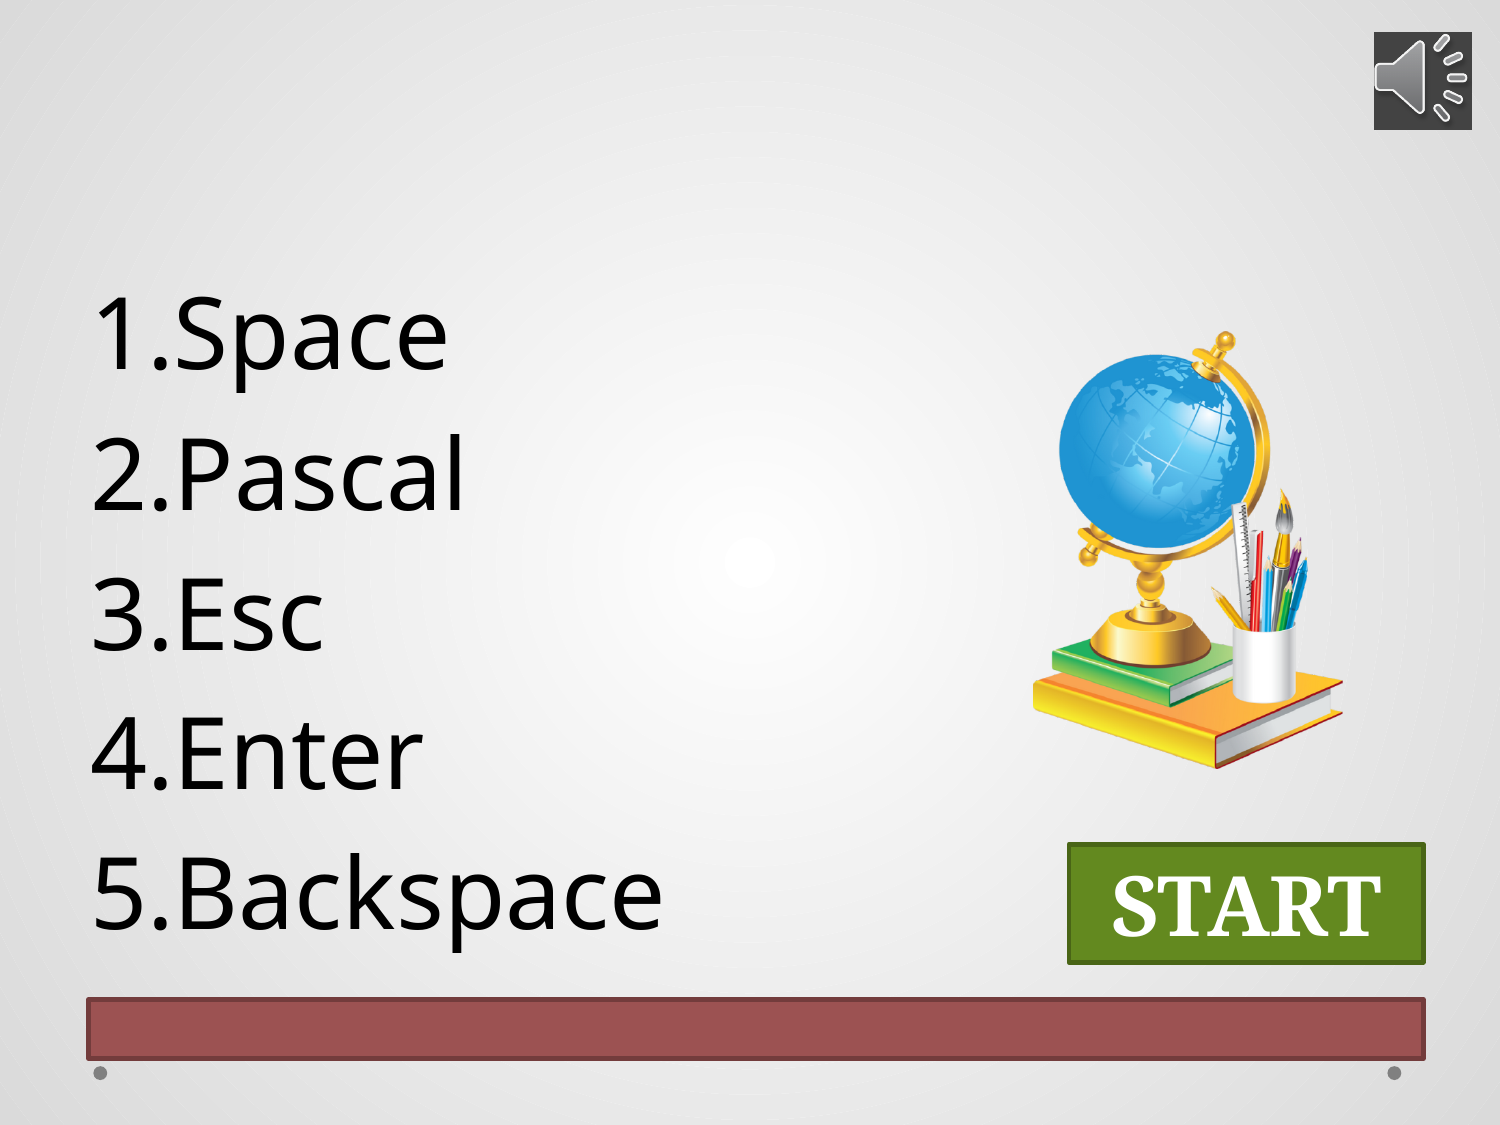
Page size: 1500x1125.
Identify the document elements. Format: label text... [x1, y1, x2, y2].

picture [1033, 330, 1343, 769]
list Space Pascal Esc Enter Backspace [75, 262, 1425, 1005]
text_box START [1067, 842, 1426, 965]
text_box [86, 997, 1426, 1061]
picture [1373, 30, 1474, 132]
